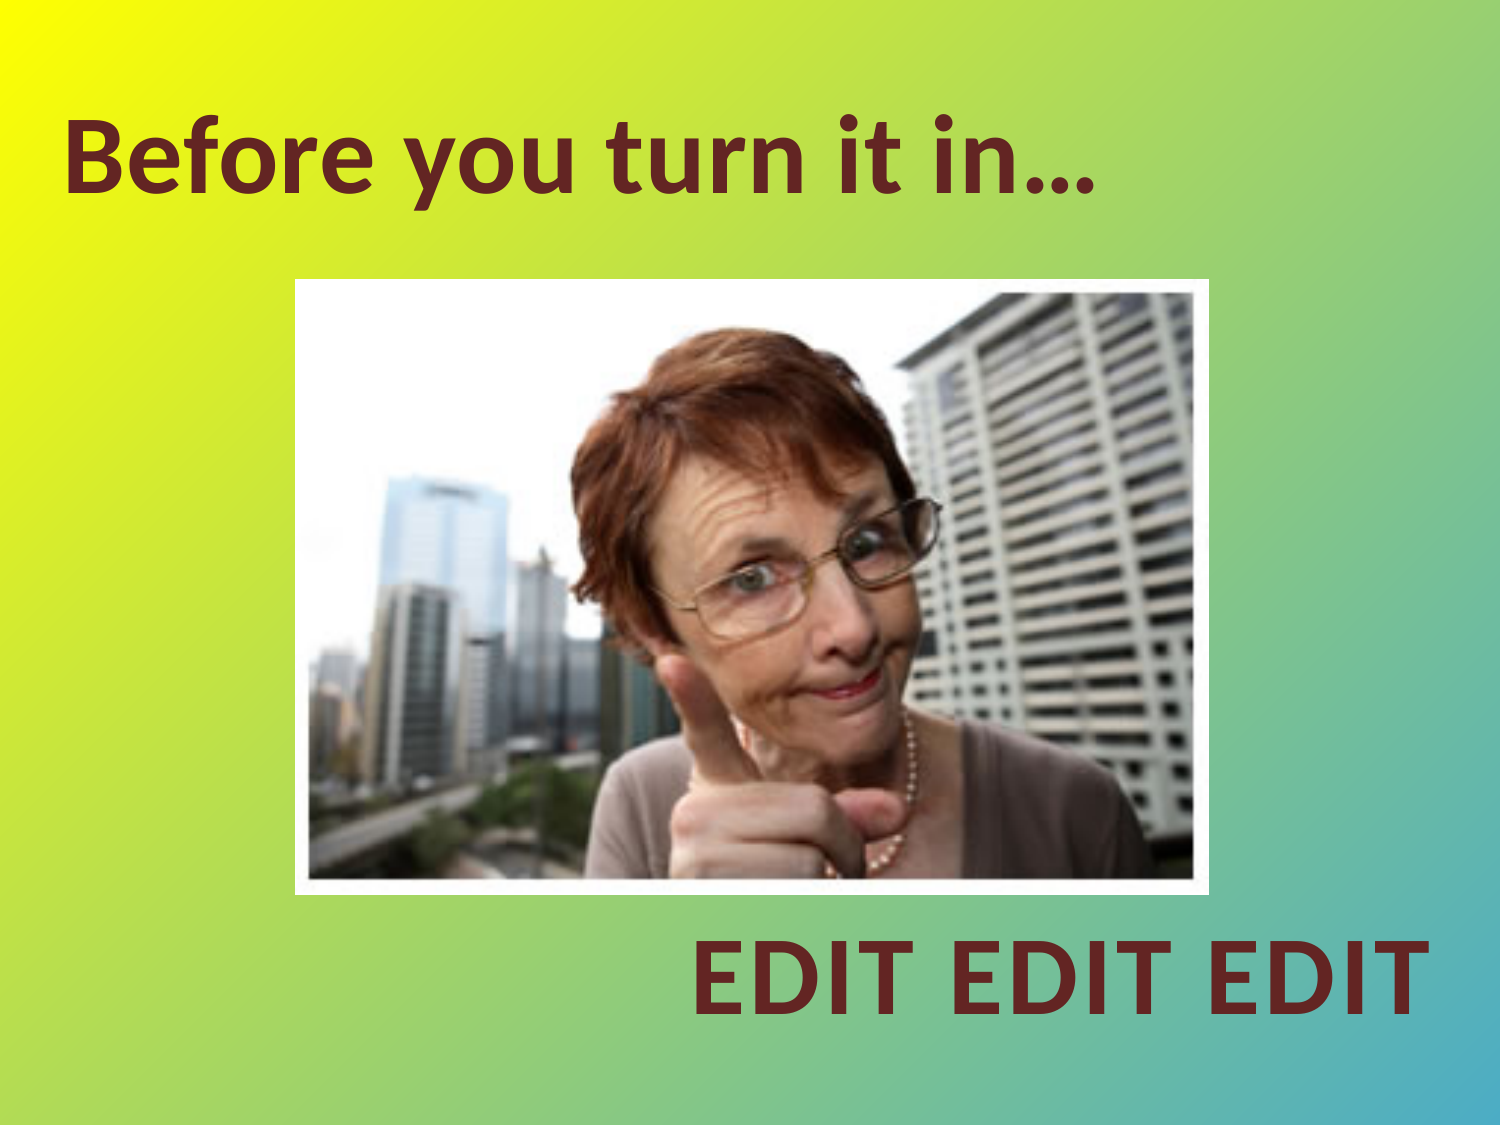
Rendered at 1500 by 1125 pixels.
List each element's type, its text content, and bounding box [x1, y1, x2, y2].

text_box EDIT EDIT EDIT [675, 894, 1476, 1045]
text_box Before you turn it in… [47, 73, 1118, 224]
picture [295, 279, 1210, 896]
